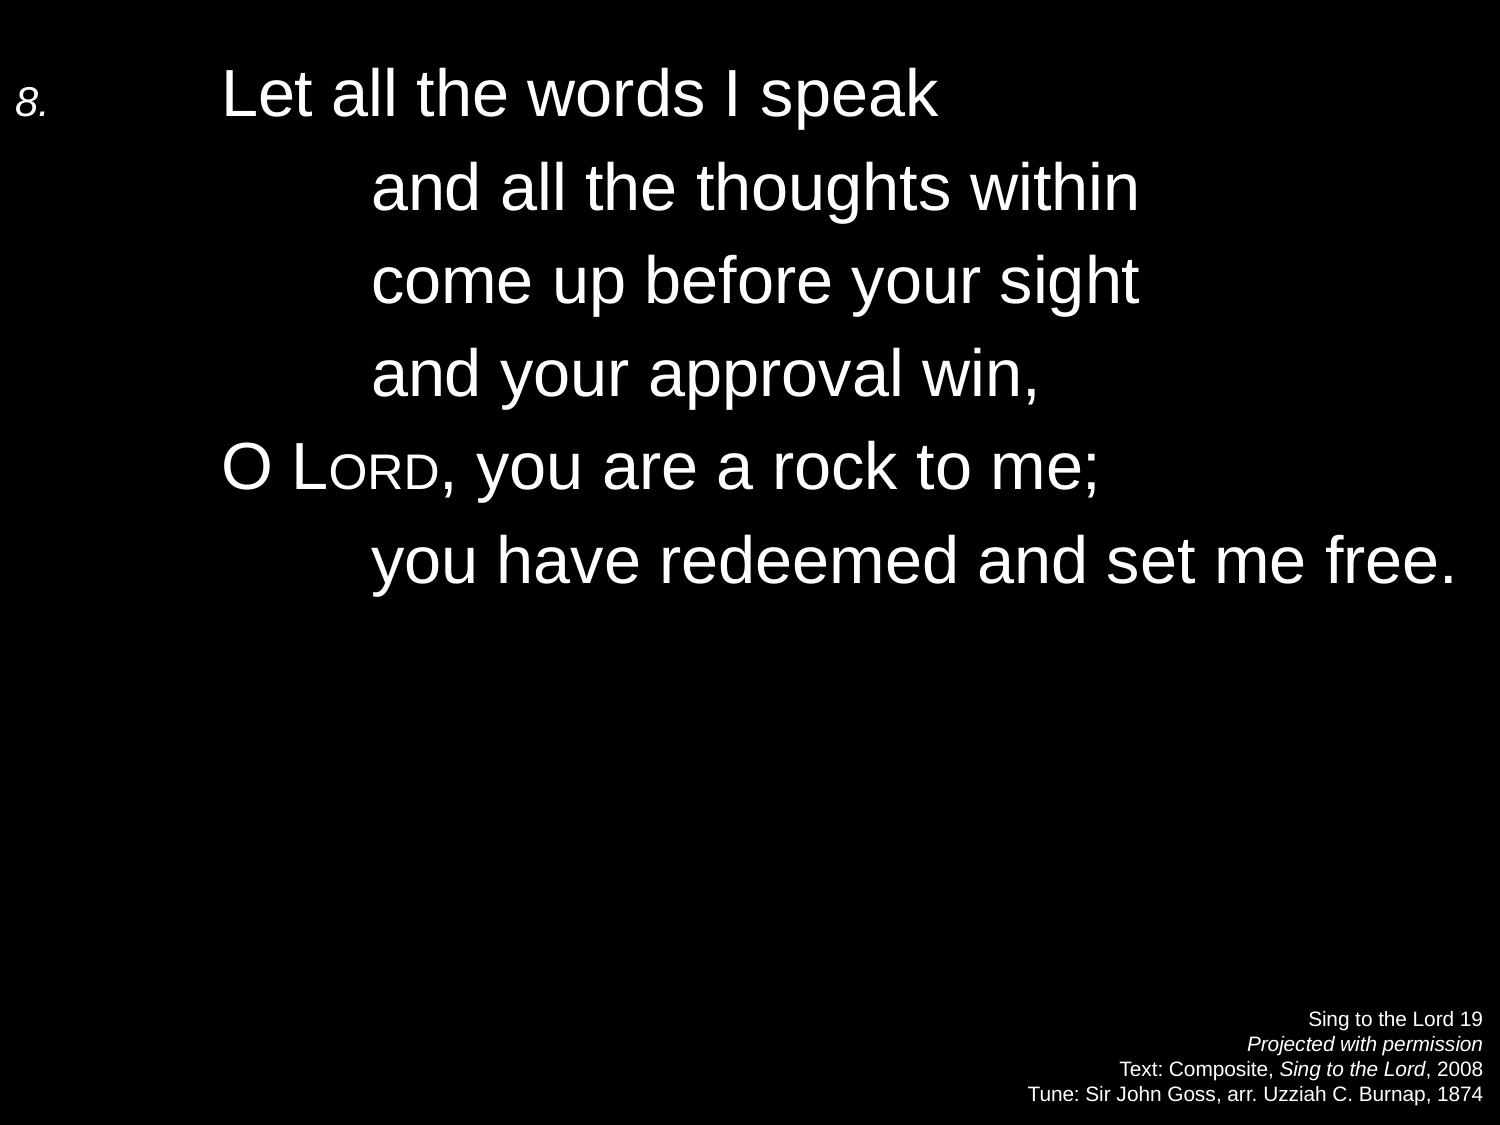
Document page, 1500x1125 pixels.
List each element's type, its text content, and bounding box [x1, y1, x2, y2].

list 8. Let all the words I speak and all the thoughts within come up before your sight and your approval win, O Lord, you are a rock to me; you have redeemed and set me free. [0, 42, 1500, 1047]
text_box Sing to the Lord 19 Projected with permission Text: Composite, Sing to the Lord, 2008 Tune: Sir John Goss, arr. Uzziah C. Burnap, 1874 [0, 998, 1498, 1114]
